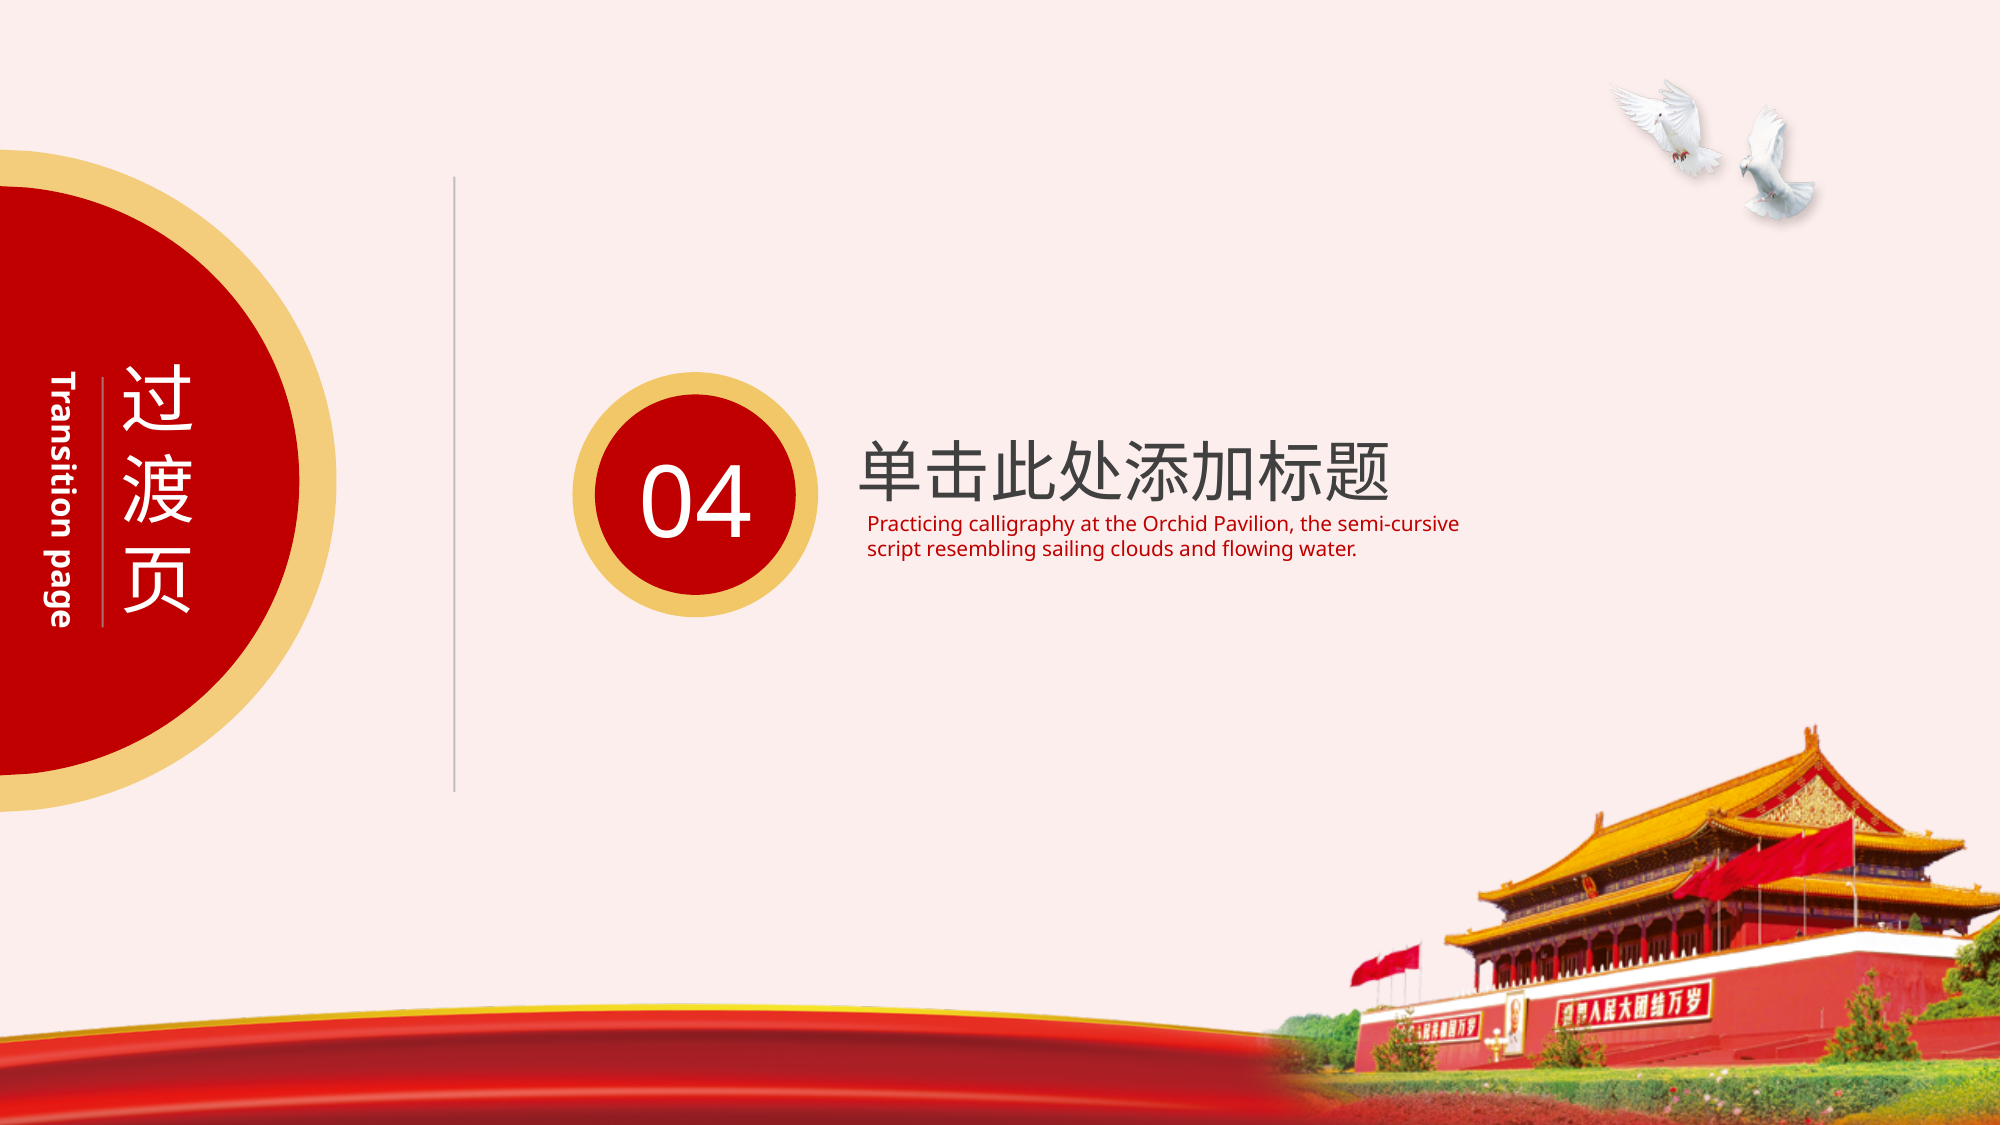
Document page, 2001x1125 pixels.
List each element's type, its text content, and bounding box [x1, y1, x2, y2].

picture [1557, 27, 1909, 290]
text_box [572, 435, 588, 555]
picture [0, 649, 2000, 1125]
text_box [590, 372, 800, 430]
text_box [37, 344, 238, 674]
text_box [0, 185, 301, 777]
text_box [624, 566, 766, 595]
text_box [595, 566, 796, 618]
text_box [0, 148, 338, 814]
text_box 04 [588, 430, 802, 566]
text_box [802, 434, 819, 556]
text_box Practicing calligraphy at the Orchid Pavilion, the semi-cursive script resembling sailing clouds and flowing water. [852, 503, 1500, 569]
text_box 单击此处添加标题 [842, 422, 1504, 518]
text_box [618, 394, 773, 430]
